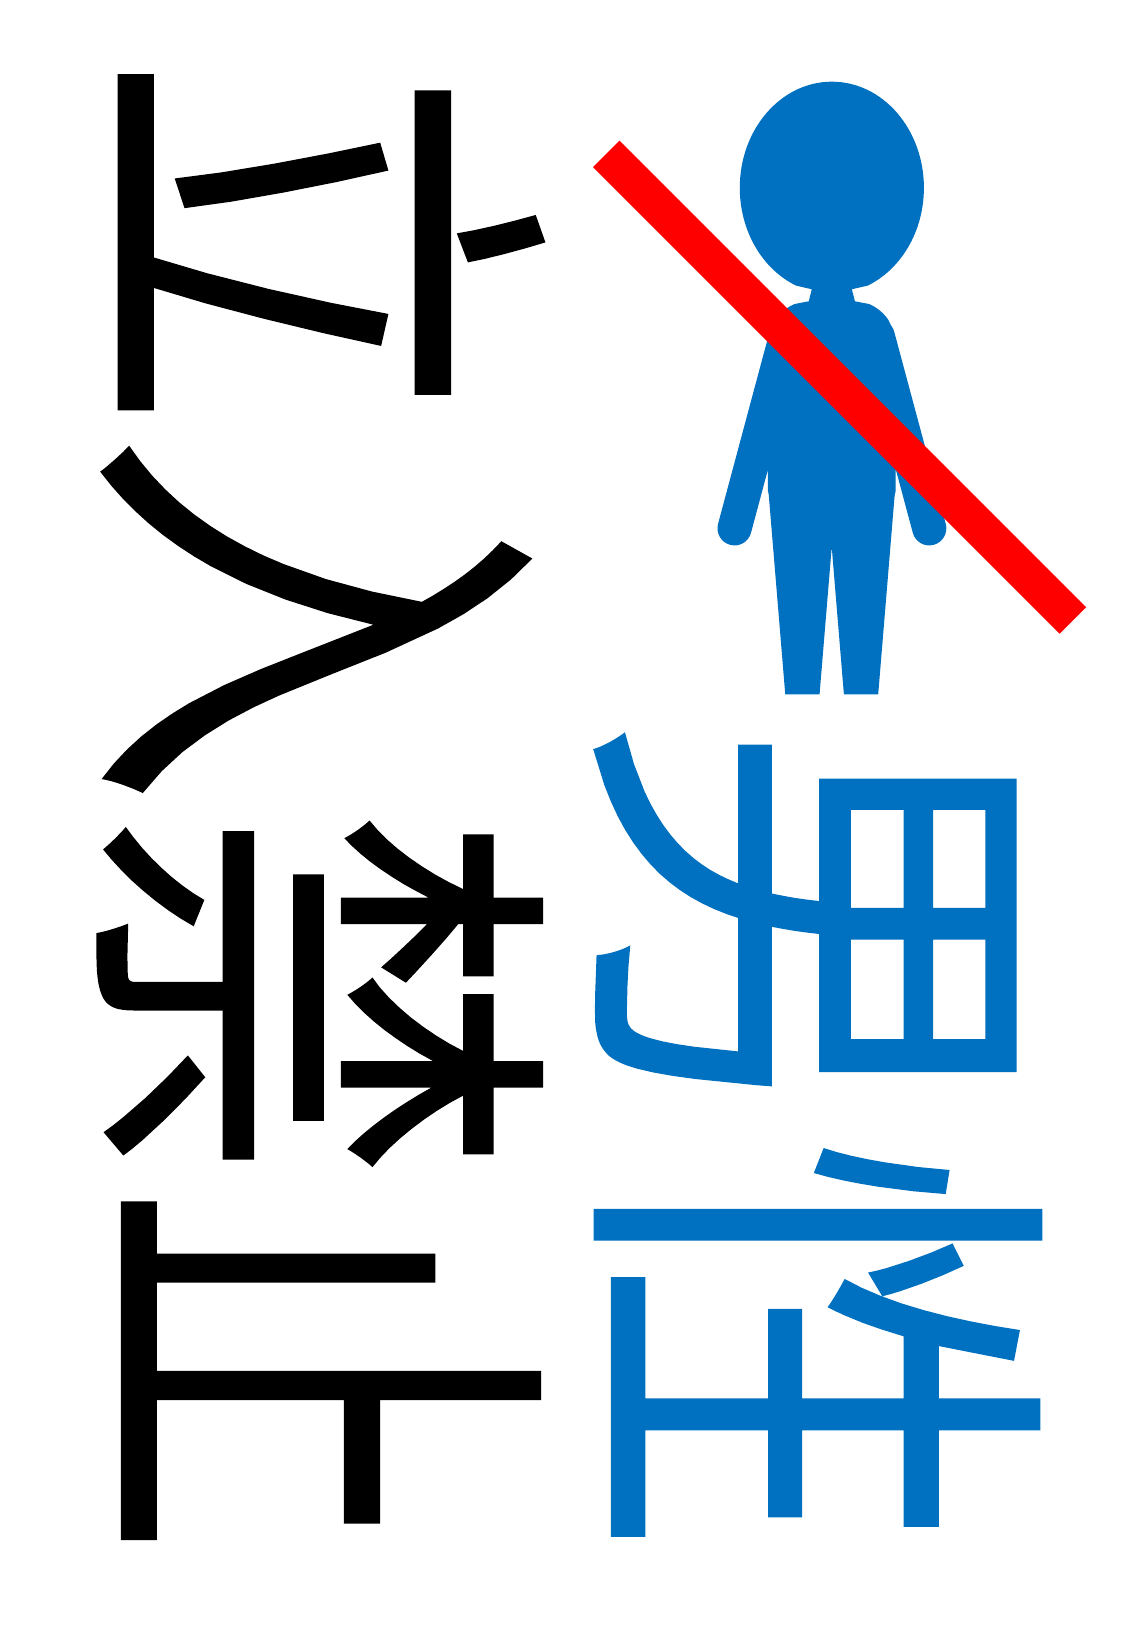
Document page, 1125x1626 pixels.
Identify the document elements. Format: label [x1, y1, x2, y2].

text_box [95, 73, 1043, 1541]
text_box [592, 81, 1087, 695]
